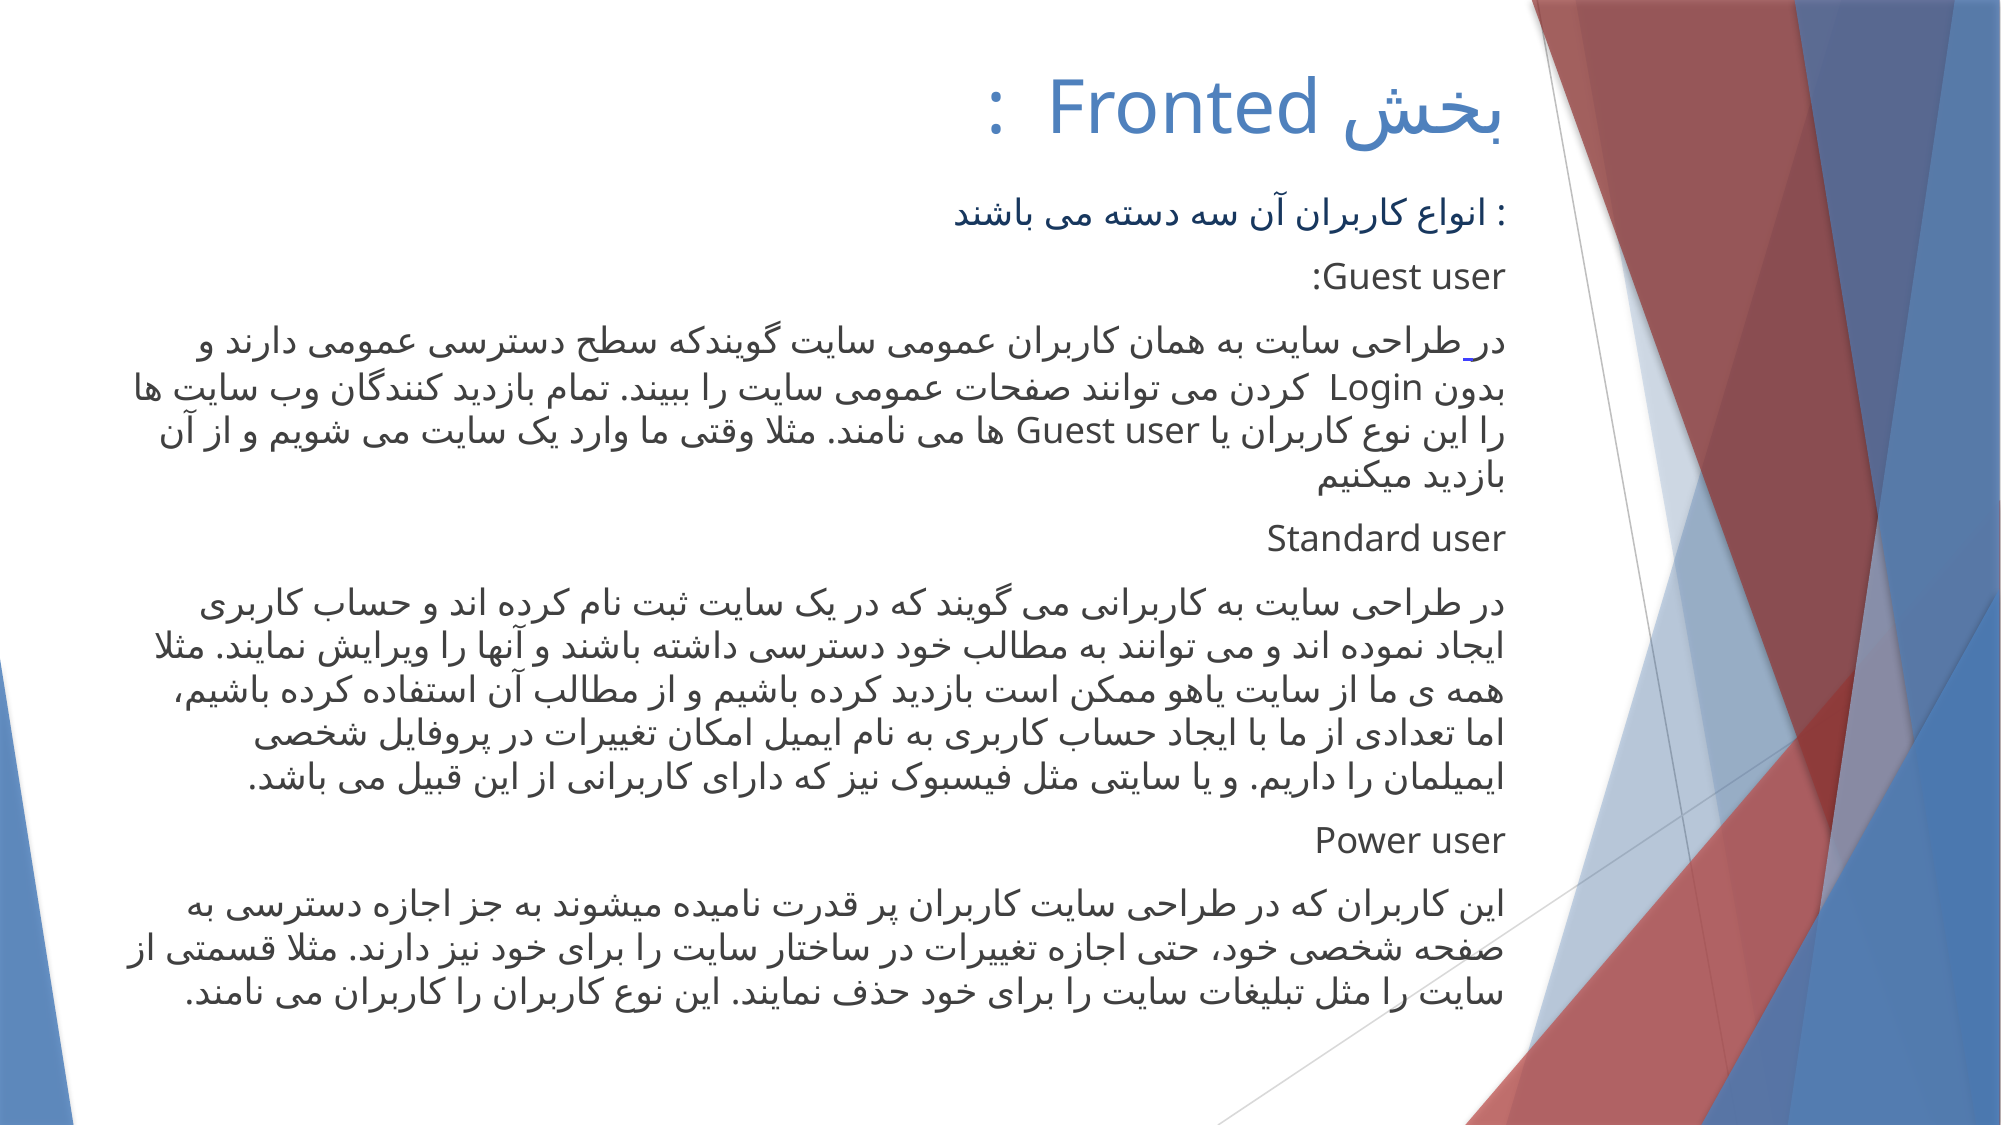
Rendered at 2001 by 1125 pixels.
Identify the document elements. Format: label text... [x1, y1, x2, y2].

list انواع کاربران آن سه دسته می باشند : Guest user: در طراحی سایت به همان کاربران عمومی سایت گویندکه سطح دسترسی عمومی دارند و بدون Login کردن می توانند صفحات عمومی سایت را ببیند. تمام بازدید کنندگان وب سایت ها را این نوع کاربران یا Guest user ها می نامند. مثلا وقتی ما وارد یک سایت می شویم و از آن بازدید میکنیم Standard user در طراحی سایت به کاربرانی می گویند که در یک سایت ثبت نام کرده اند و حساب کاربری ایجاد نموده اند و می توانند به مطالب خود دسترسی داشته باشند و آنها را ویرایش نمایند. مثلا همه ی ما از سایت یاهو ممکن است بازدید کرده باشیم و از مطالب آن استفاده کرده باشیم، اما تعدادی از ما با ایجاد حساب کاربری به نام ایمیل امکان تغییرات در پروفایل شخصی ایمیلمان را داریم. و یا سایتی مثل فیسبوک نیز که دارای کاربرانی از این قبیل می باشد. Power user این کاربران که در طراحی سایت کاربران پر قدرت نامیده میشوند به جز اجازه دسترسی به صفحه شخصی خود، حتی اجازه تغییرات در ساختار سایت را برای خود نیز دارند. مثلا قسمتی از سایت را مثل تبلیغات سایت را برای خود حذف نمایند. این نوع کاربران را کاربران می نامند. [111, 181, 1522, 1093]
title بخش Fronted : [111, 51, 1522, 181]
